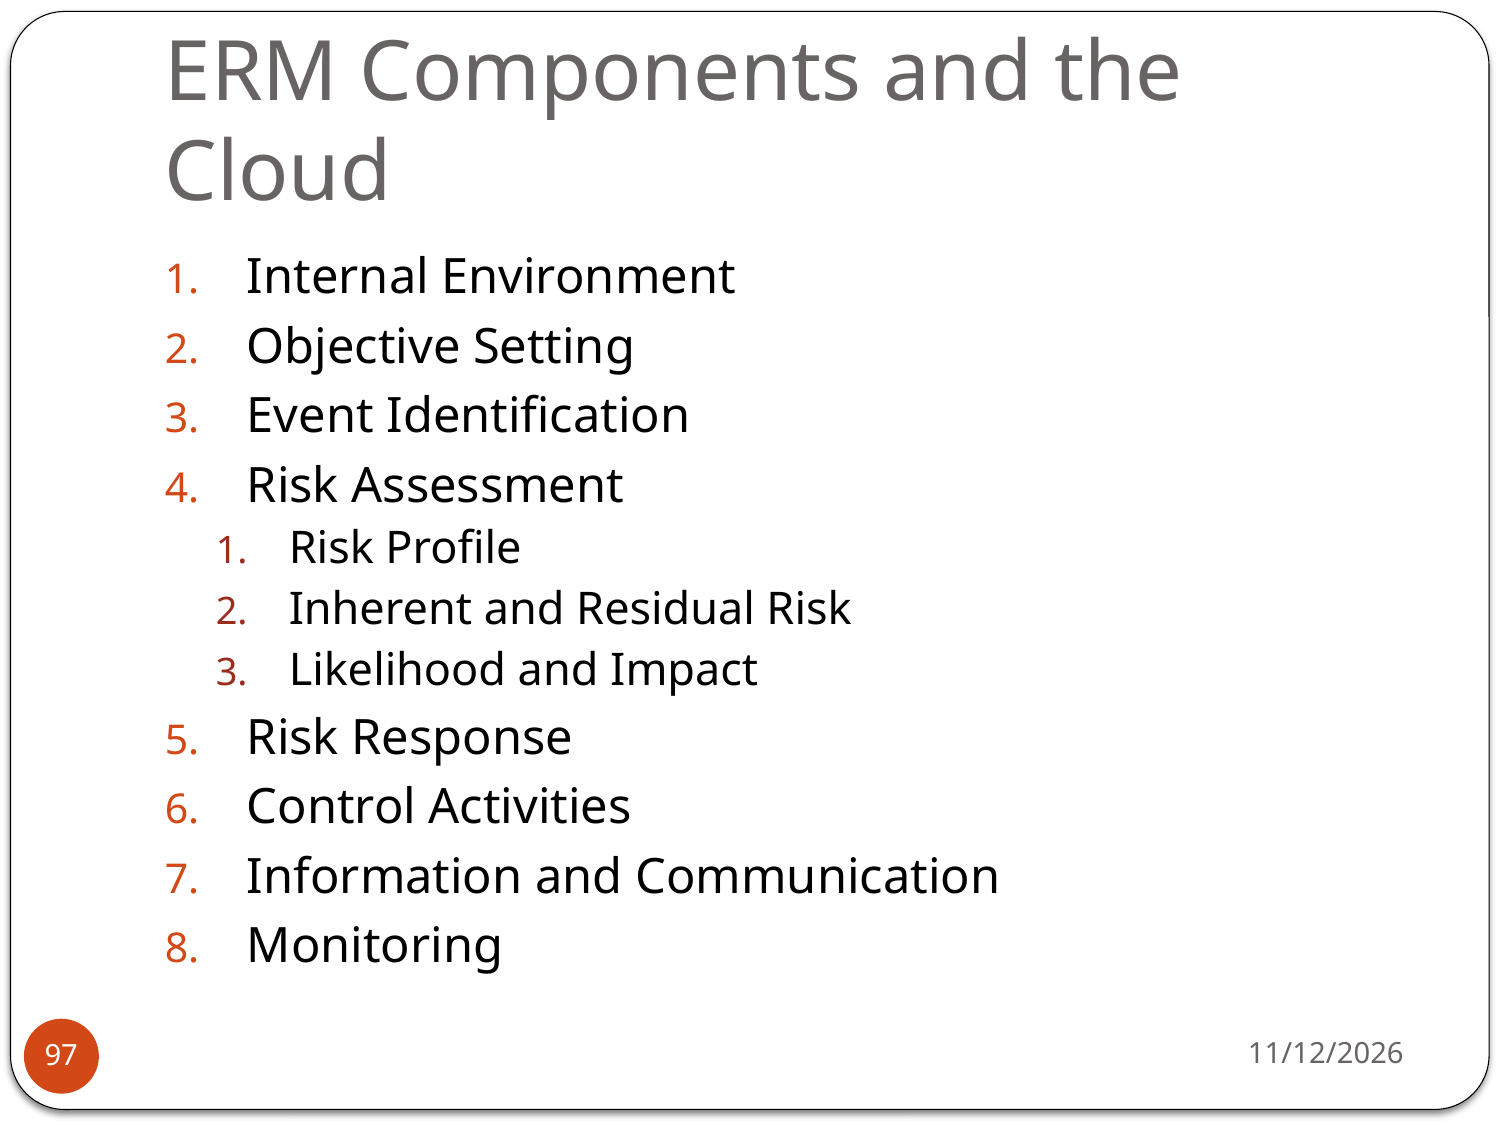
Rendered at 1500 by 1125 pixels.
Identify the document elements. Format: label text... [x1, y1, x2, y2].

slide_number 97 [23, 1018, 99, 1094]
list Internal Environment Objective Setting Event Identification Risk Assessment Risk Profile Inherent and Residual Risk Likelihood and Impact Risk Response Control Activities Information and Communication Monitoring [150, 237, 1425, 988]
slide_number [1012, 1015, 1419, 1094]
title ERM Components and the Cloud [150, 45, 1425, 233]
